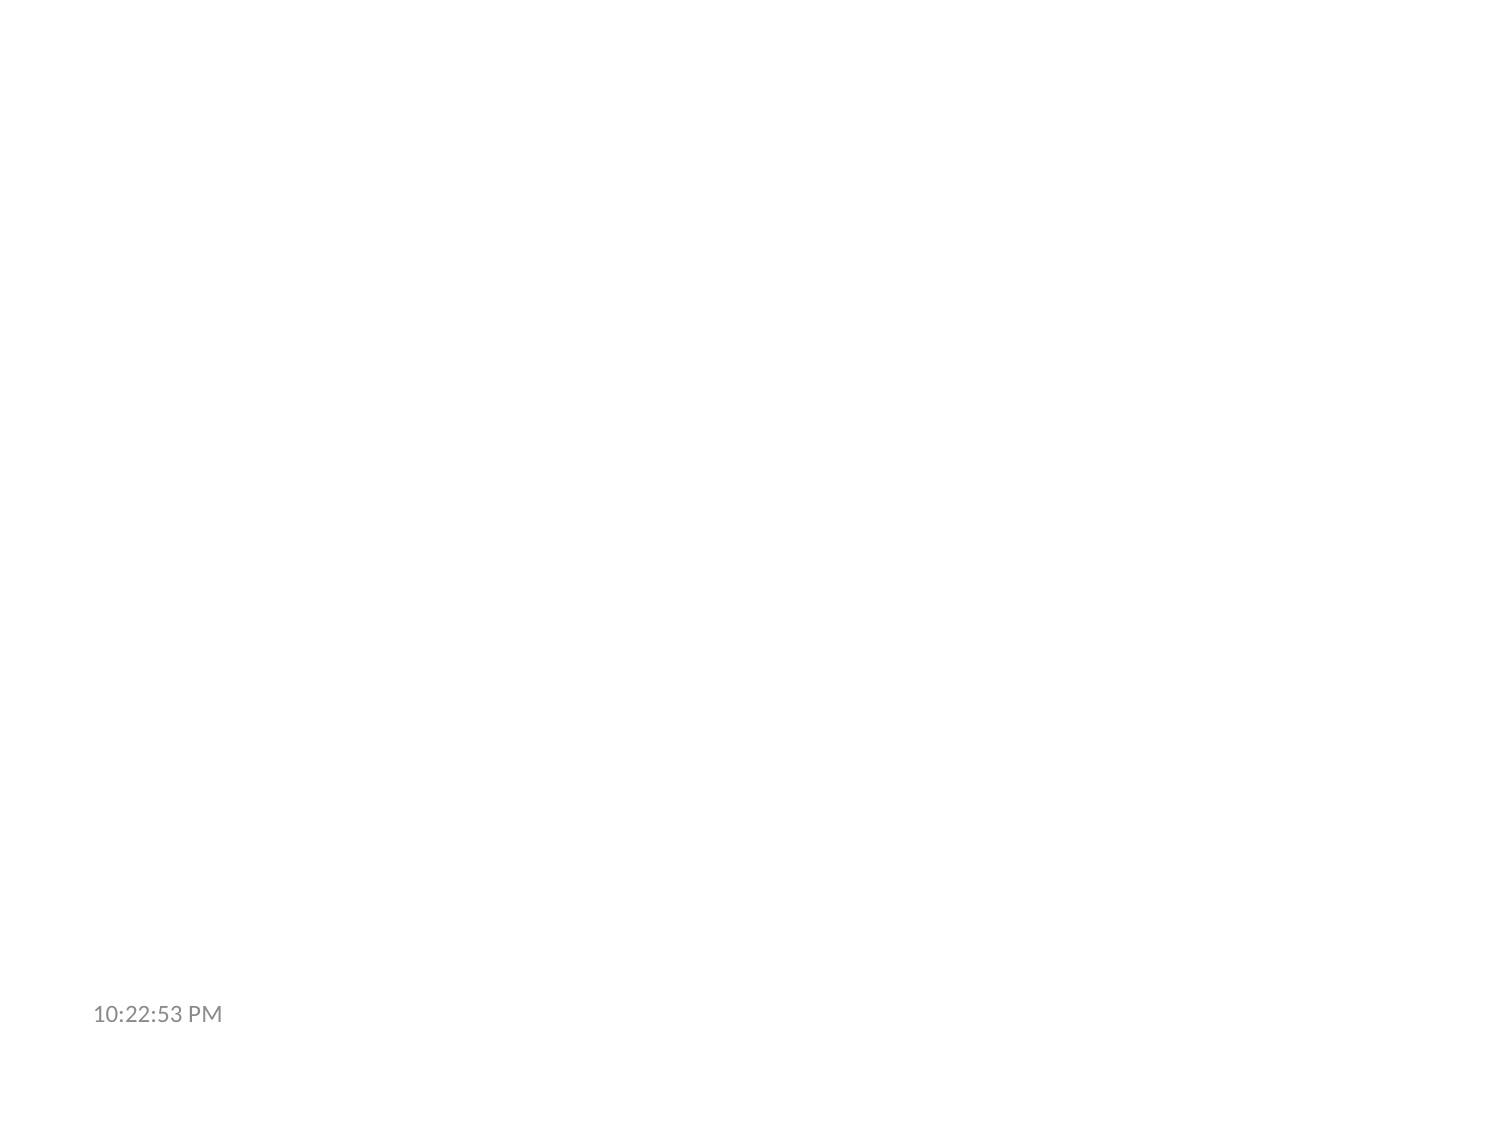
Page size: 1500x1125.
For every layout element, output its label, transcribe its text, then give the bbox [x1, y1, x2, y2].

text_box 3:35:09 PM [77, 982, 428, 1043]
